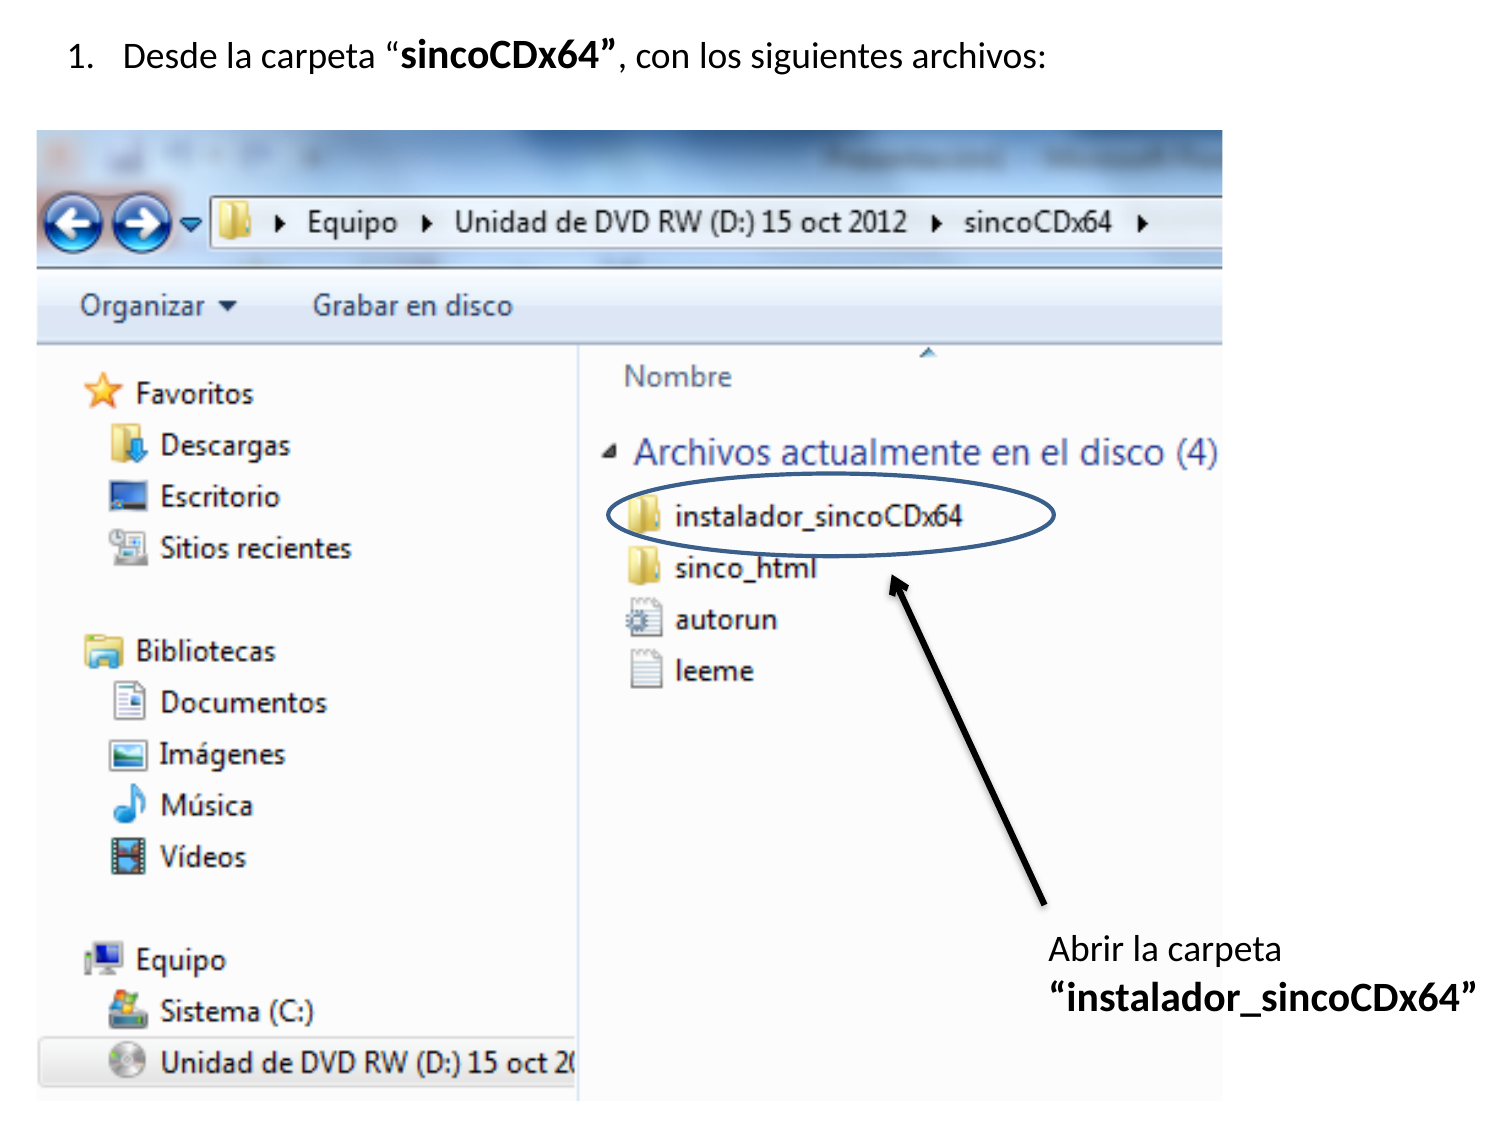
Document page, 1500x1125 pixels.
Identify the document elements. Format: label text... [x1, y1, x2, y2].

text_box Desde la carpeta “sincoCDx64”, con los siguientes archivos: [51, 19, 1063, 84]
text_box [891, 574, 1045, 906]
picture [36, 130, 1223, 1102]
text_box Abrir la carpeta “instalador_sincoCDx64” [1227, 916, 1500, 1027]
